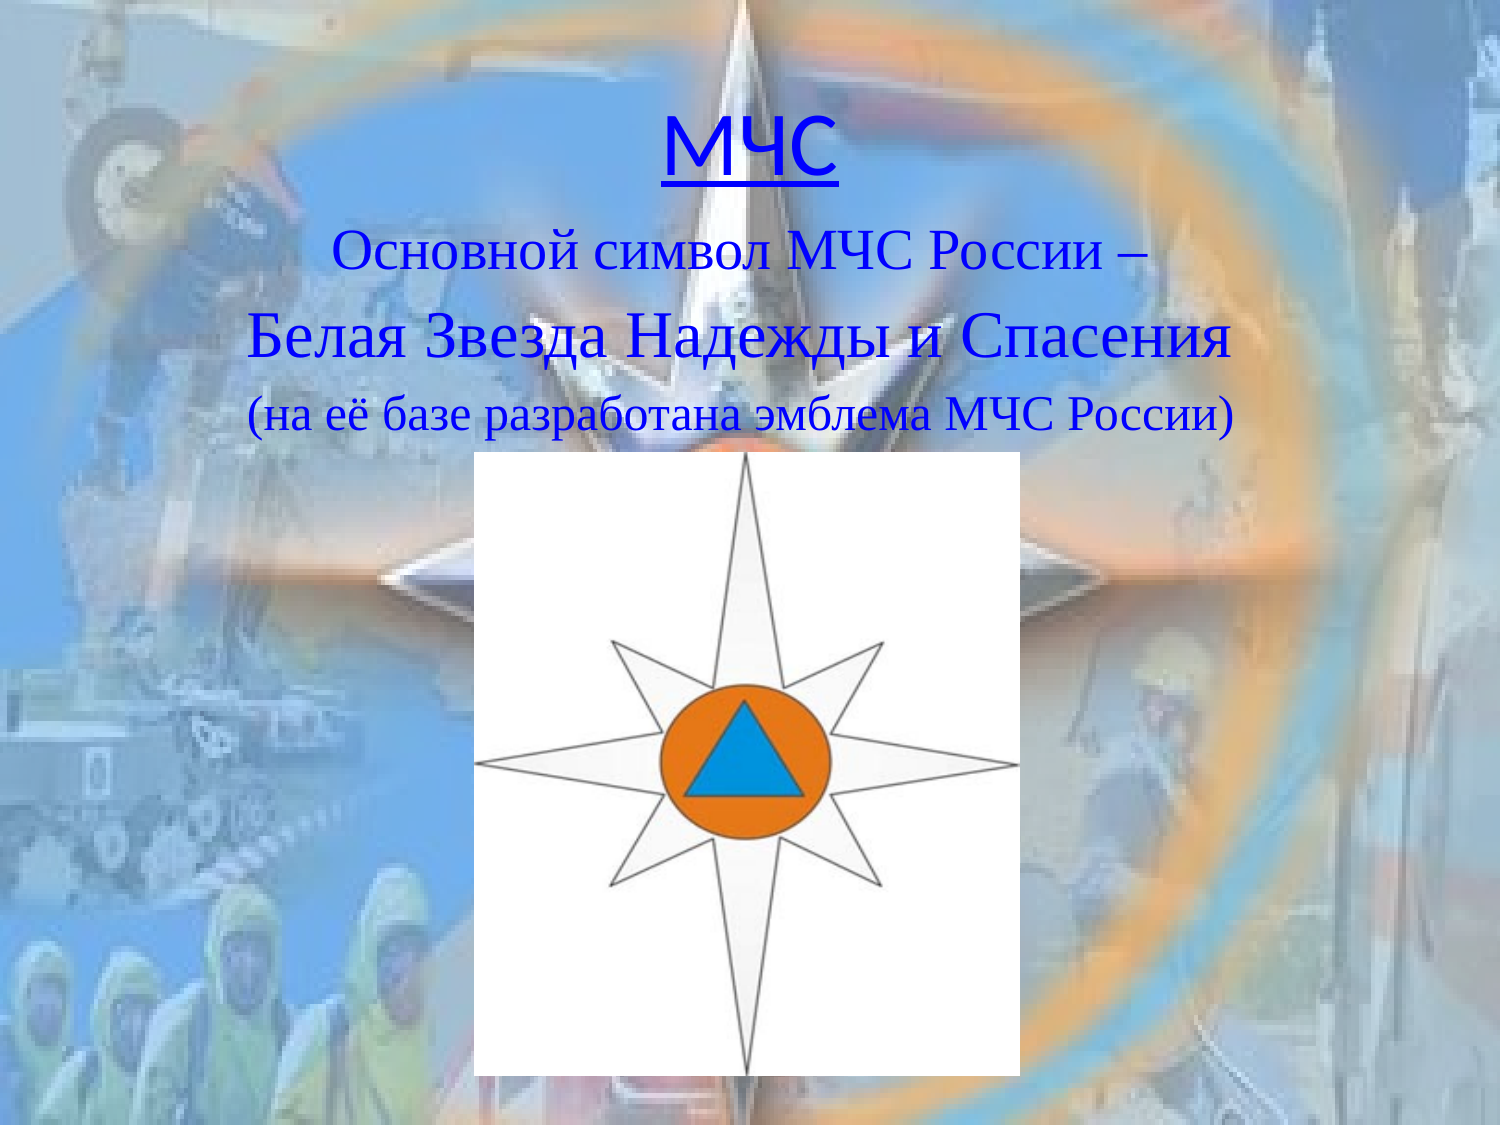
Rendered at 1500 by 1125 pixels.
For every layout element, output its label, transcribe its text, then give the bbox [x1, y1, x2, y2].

picture [474, 452, 1020, 1077]
text_box Основной символ МЧС России – Белая Звезда Надежды и Спасения (на её базе разработана эмблема МЧС России) [74, 214, 1420, 453]
text_box МЧС [74, 45, 1425, 233]
